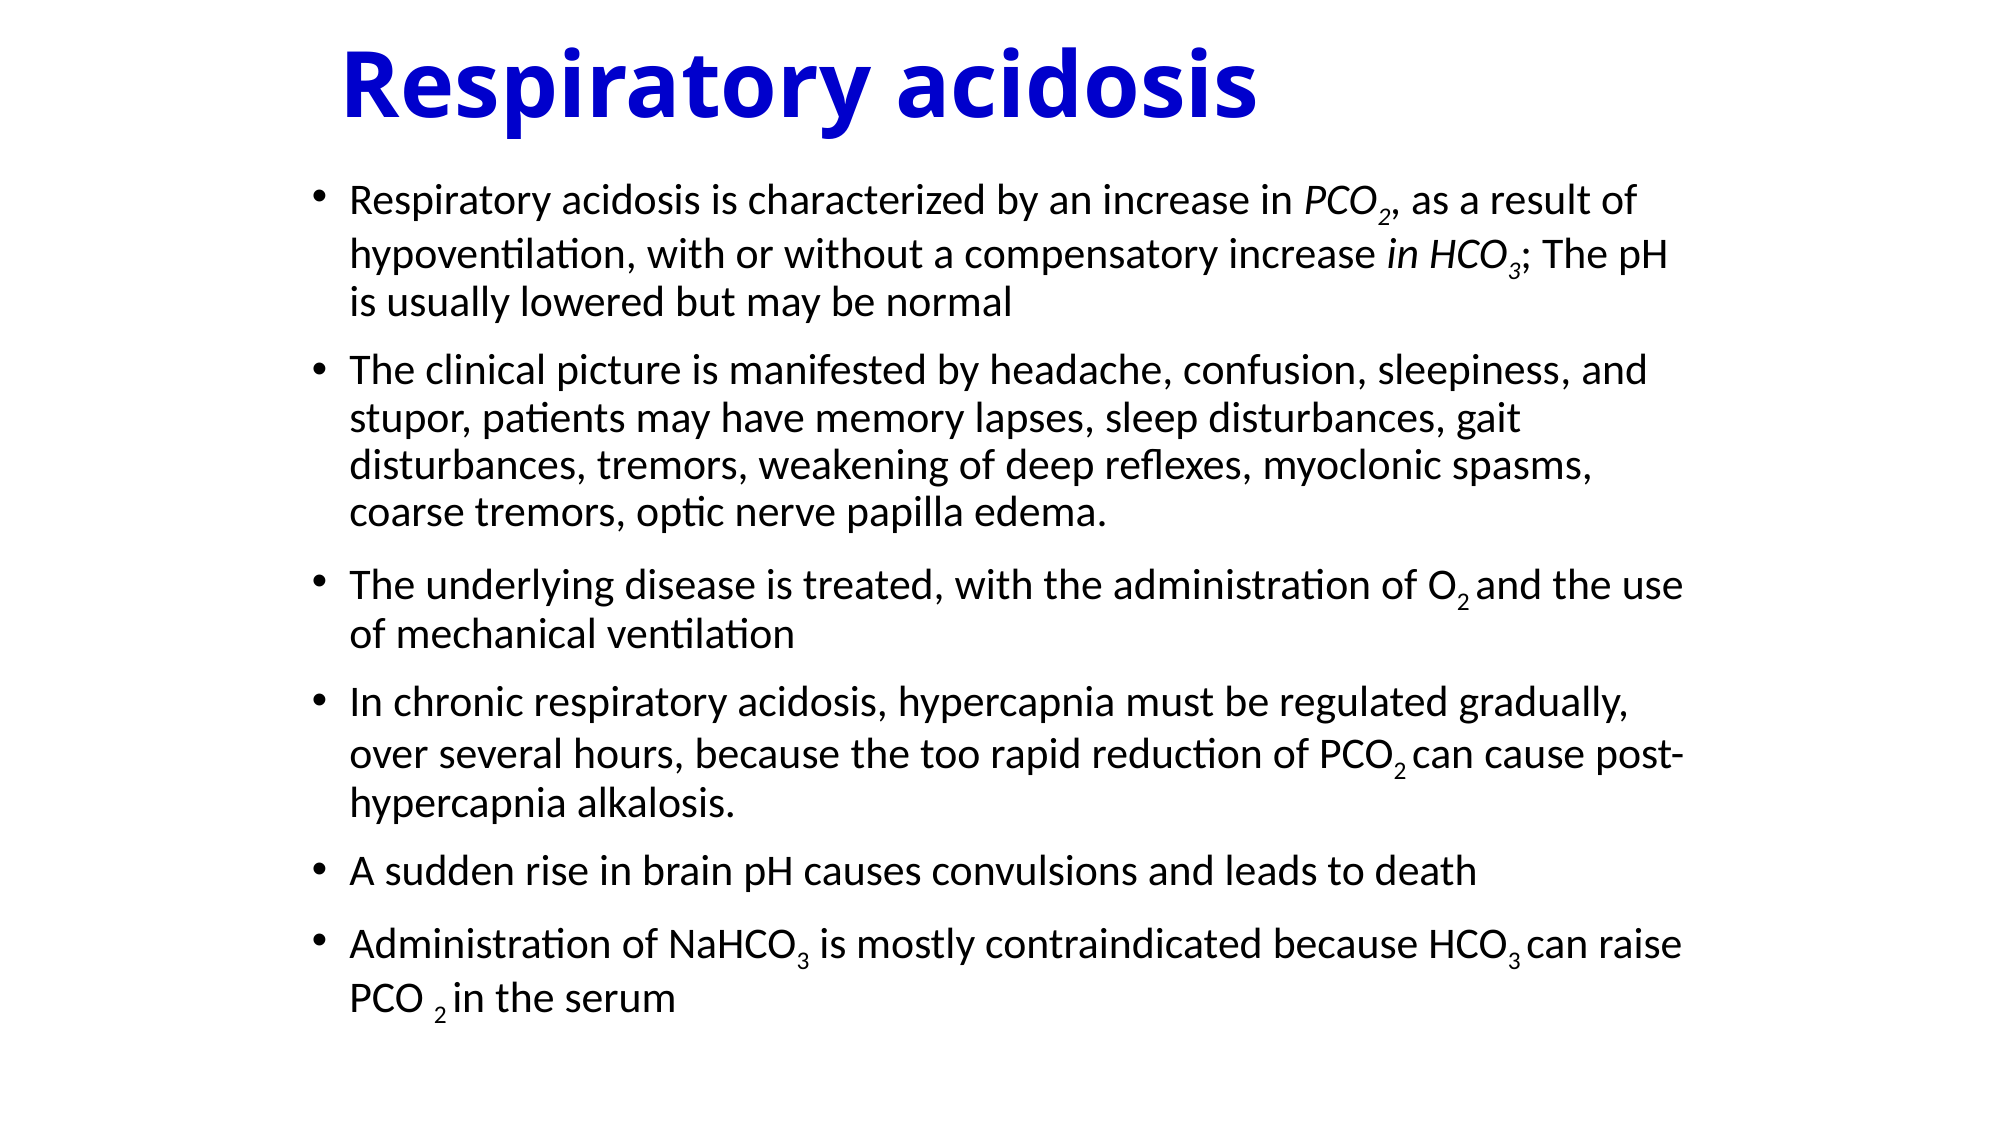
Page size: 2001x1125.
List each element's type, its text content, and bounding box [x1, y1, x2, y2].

title Respiratory acidosis [324, 23, 1675, 153]
list Respiratory acidosis is characterized by an increase in PCO2, as a result of hypoventilation, with or without a compensatory increase in HCO3; The pH is usually lowered but may be normal The clinical picture is manifested by headache, confusion, sleepiness, and stupor, patients may have memory lapses, sleep disturbances, gait disturbances, tremors, weakening of deep reflexes, myoclonic spasms, coarse tremors, optic nerve papilla edema. The underlying disease is treated, with the administration of O2 and the use of mechanical ventilation In chronic respiratory acidosis, hypercapnia must be regulated gradually, over several hours, because the too rapid reduction of PCO2 can cause post-hypercapnia alkalosis. A sudden rise in brain pH causes convulsions and leads to death Administration of NaHCO3 is mostly contraindicated because HCO3 can raise PCO 2 in the serum [296, 164, 1704, 1090]
